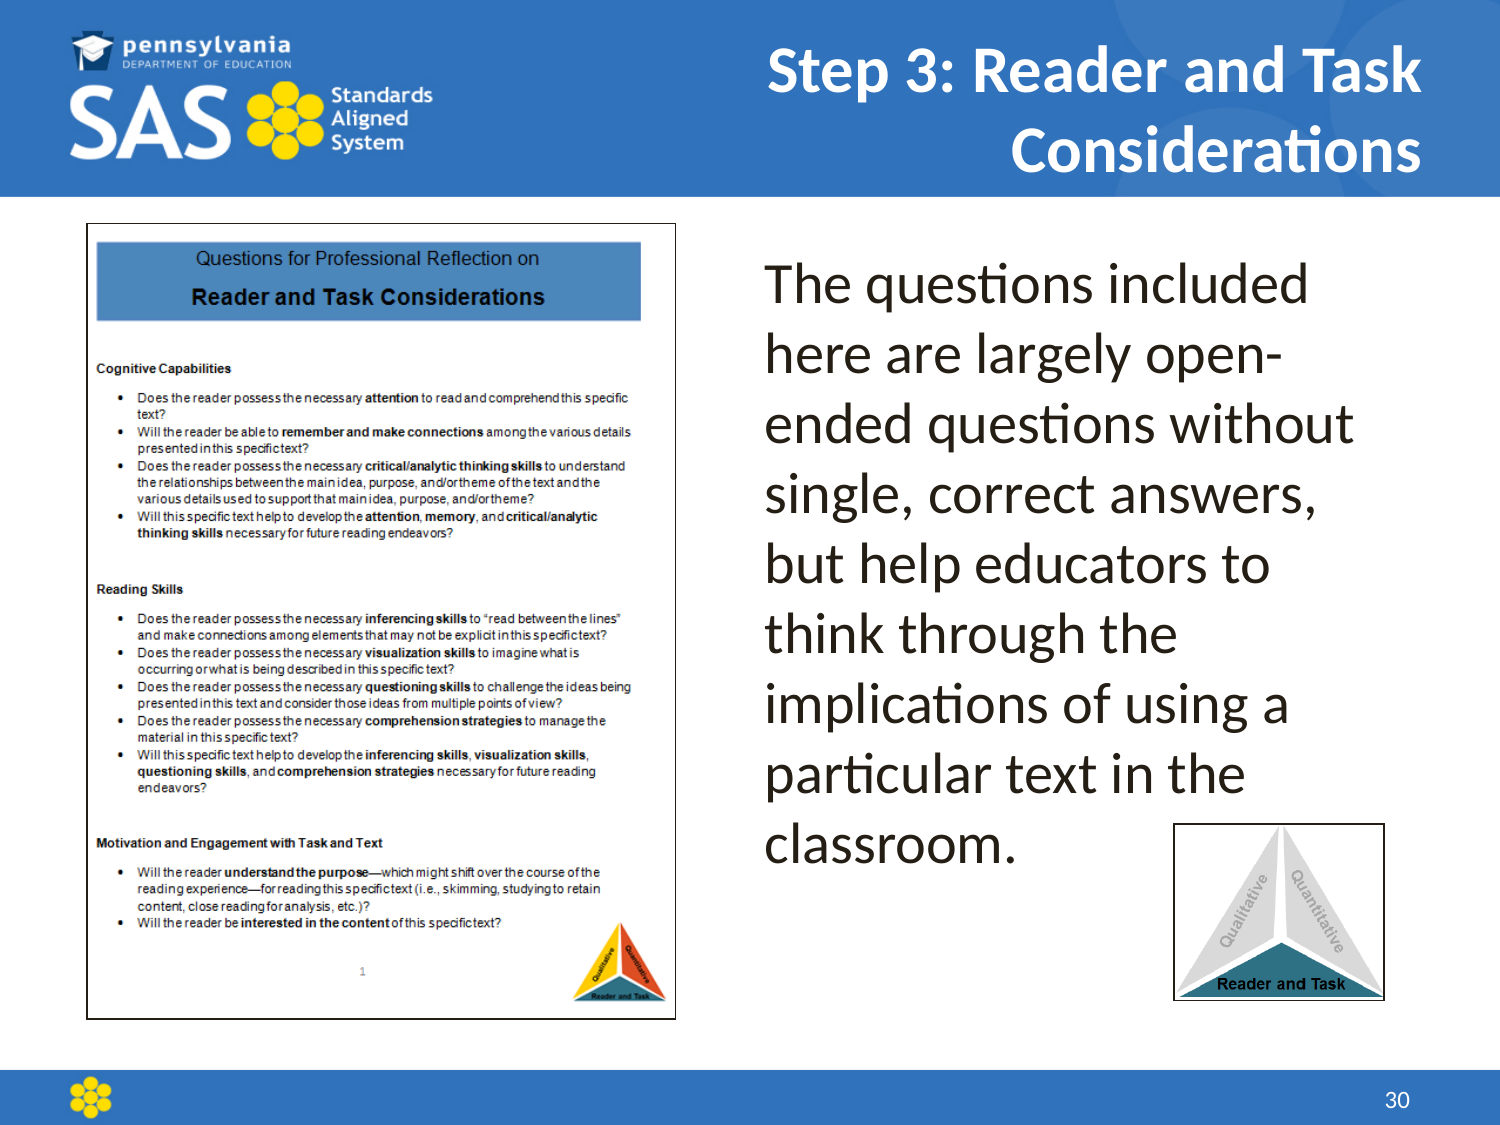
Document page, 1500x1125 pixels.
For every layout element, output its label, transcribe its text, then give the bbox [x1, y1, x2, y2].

slide_number 30 [1247, 1072, 1425, 1125]
picture [0, 0, 1500, 1125]
text_box The questions included here are largely open-ended questions without single, correct answers, but help educators to think through the implications of using a particular text in the classroom. [750, 237, 1388, 928]
title Step 3: Reader and Task Considerations [499, 0, 1438, 212]
